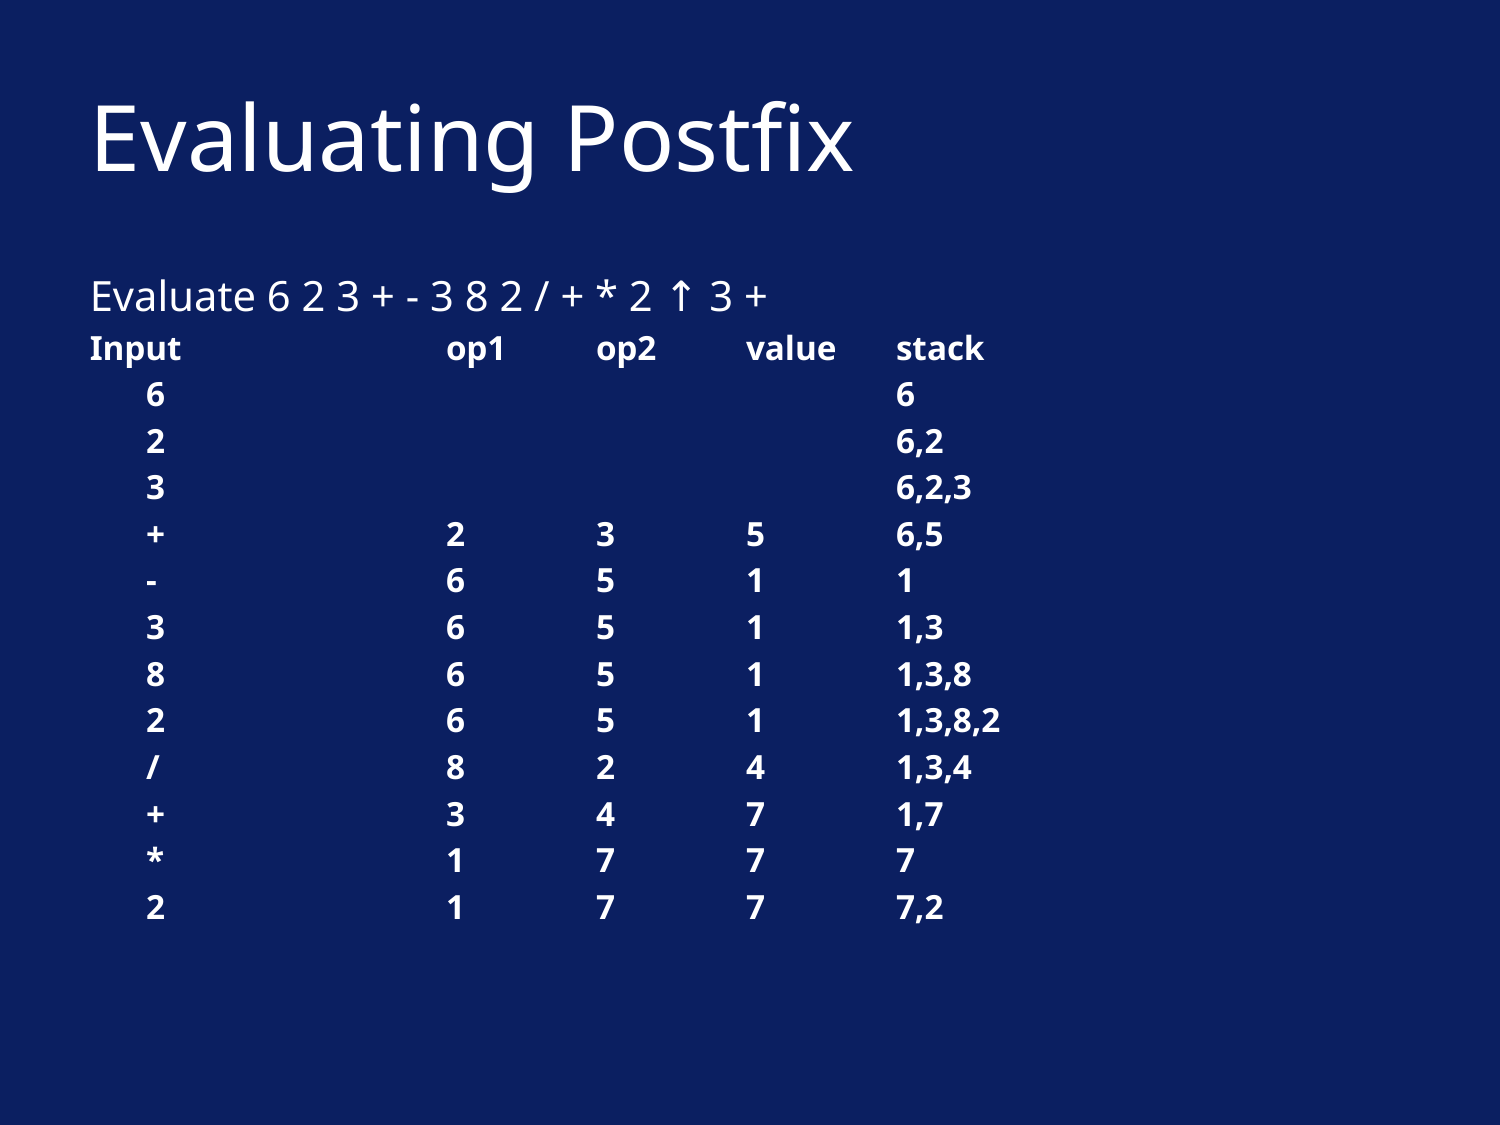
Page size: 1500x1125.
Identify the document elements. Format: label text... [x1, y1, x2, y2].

title Evaluating Postfix [74, 59, 1425, 210]
list Evaluate 6 2 3 + - 3 8 2 / + * 2 ↑ 3 + Input op1 op2 value stack 6 6 2 6,2 3 6,2,3 + 2 3 5 6,5 - 6 5 1 1 3 6 5 1 1,3 8 6 5 1 1,3,8 2 6 5 1 1,3,8,2 / 8 2 4 1,3,4 + 3 4 7 1,7 * 1 7 7 7 2 1 7 7 7,2 [74, 262, 1425, 1038]
